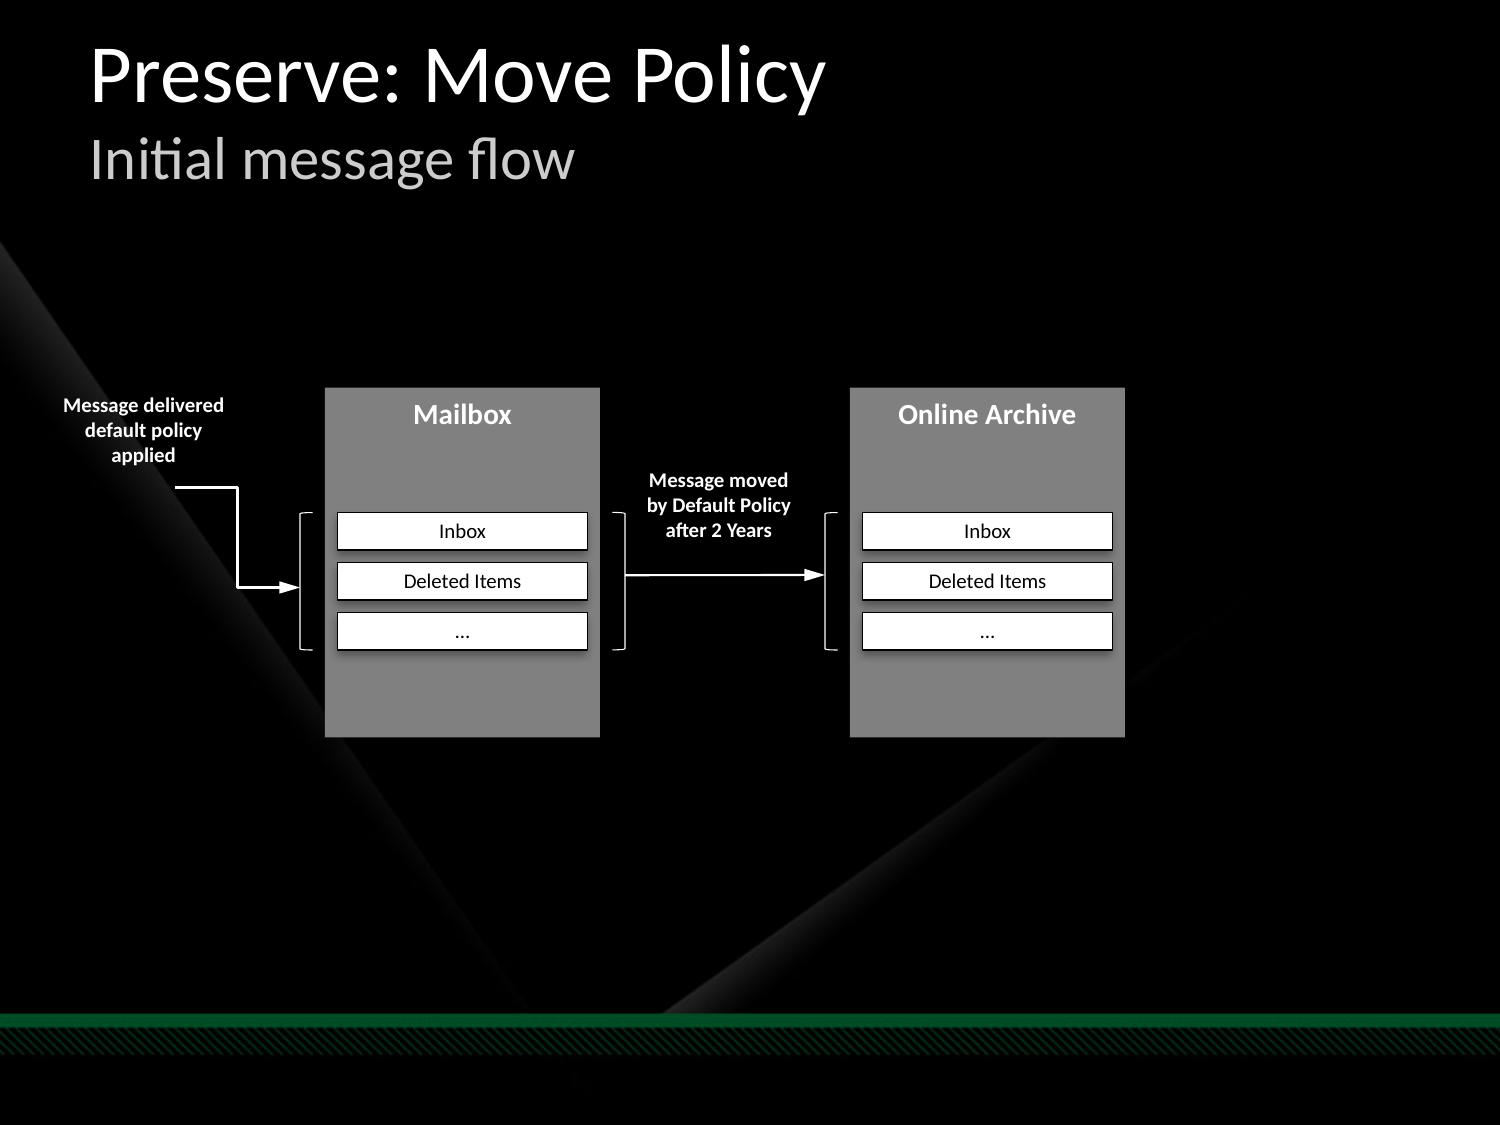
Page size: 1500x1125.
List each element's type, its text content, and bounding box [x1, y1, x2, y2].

text_box Inbox [862, 512, 1113, 551]
text_box … [337, 612, 588, 651]
text_box [612, 511, 626, 651]
text_box Mailbox [324, 387, 601, 738]
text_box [174, 487, 301, 588]
text_box Deleted Items [862, 562, 1113, 601]
text_box Deleted Items [337, 562, 588, 601]
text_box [112, 424, 176, 463]
text_box Preserve: Move Policy Initial message flow [74, 12, 1425, 200]
text_box [824, 511, 838, 651]
text_box Message moved by Default Policy after 2 Years [624, 458, 813, 549]
text_box Online Archive [849, 387, 1126, 738]
picture [0, 0, 1500, 1125]
text_box Message delivered default policy applied [37, 384, 250, 474]
text_box … [862, 612, 1113, 651]
text_box [299, 511, 313, 651]
text_box Inbox [337, 512, 588, 551]
